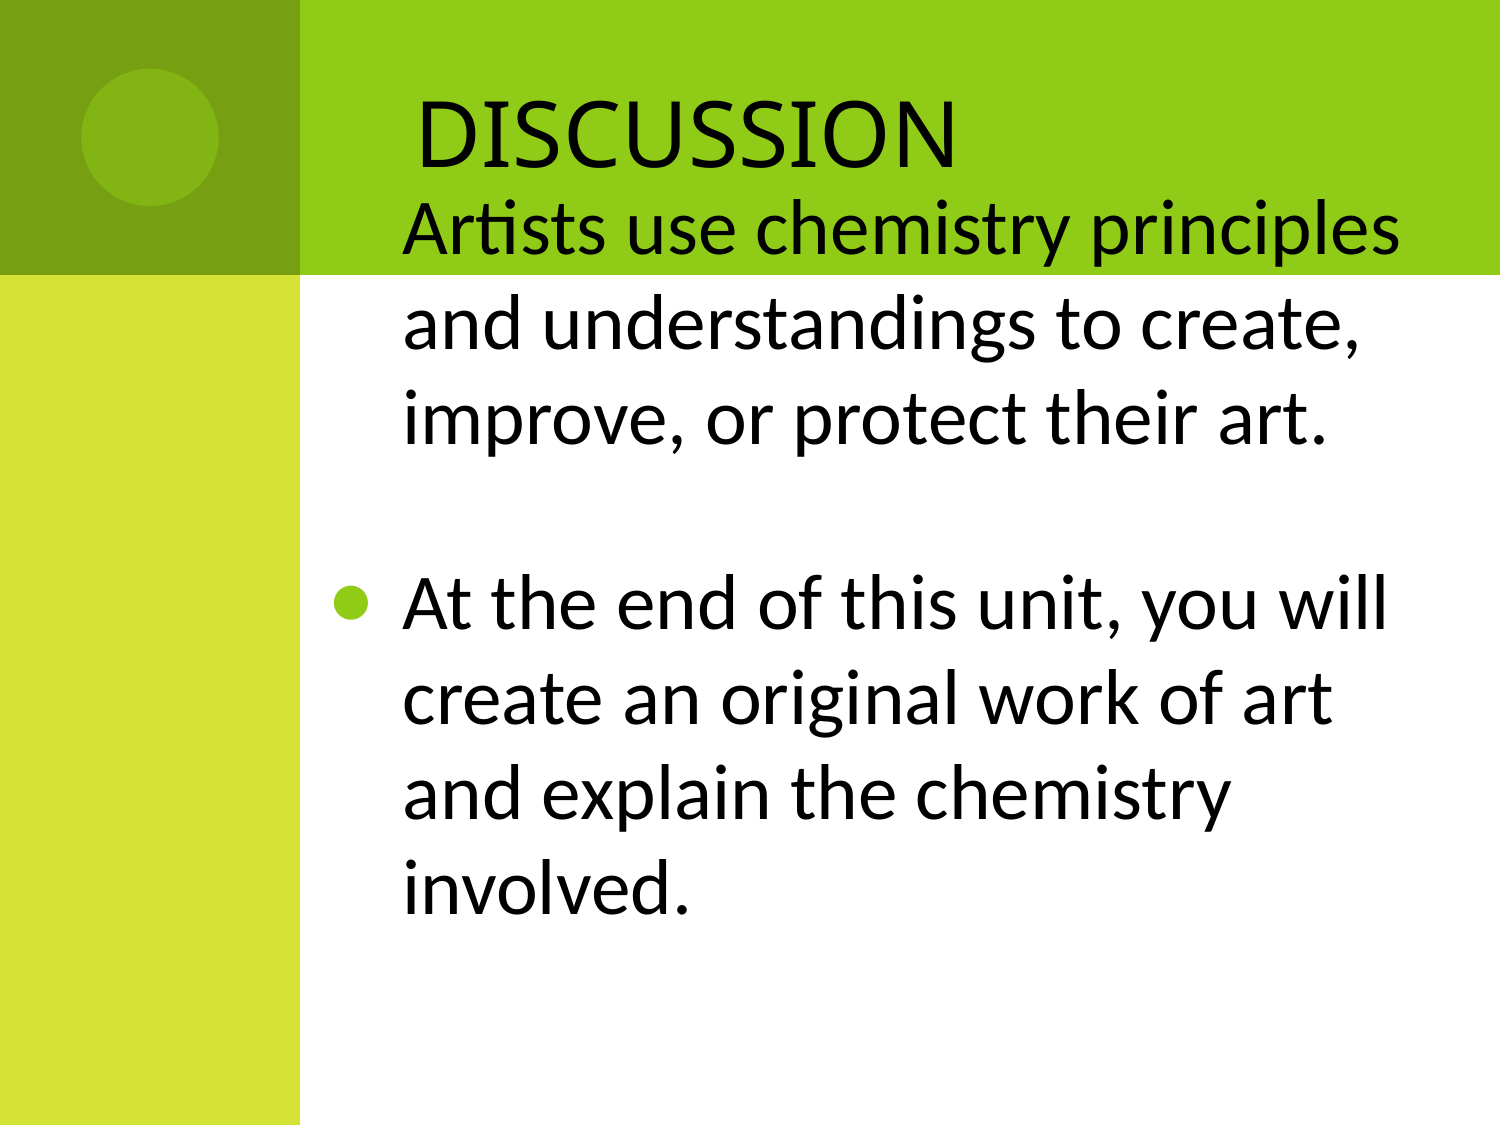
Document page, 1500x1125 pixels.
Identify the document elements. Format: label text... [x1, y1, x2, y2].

list Artists use chemistry principles and understandings to create, improve, or protect their art. At the end of this unit, you will create an original work of art and explain the chemistry involved. [312, 167, 1450, 1025]
title Discussion [399, 37, 1425, 167]
